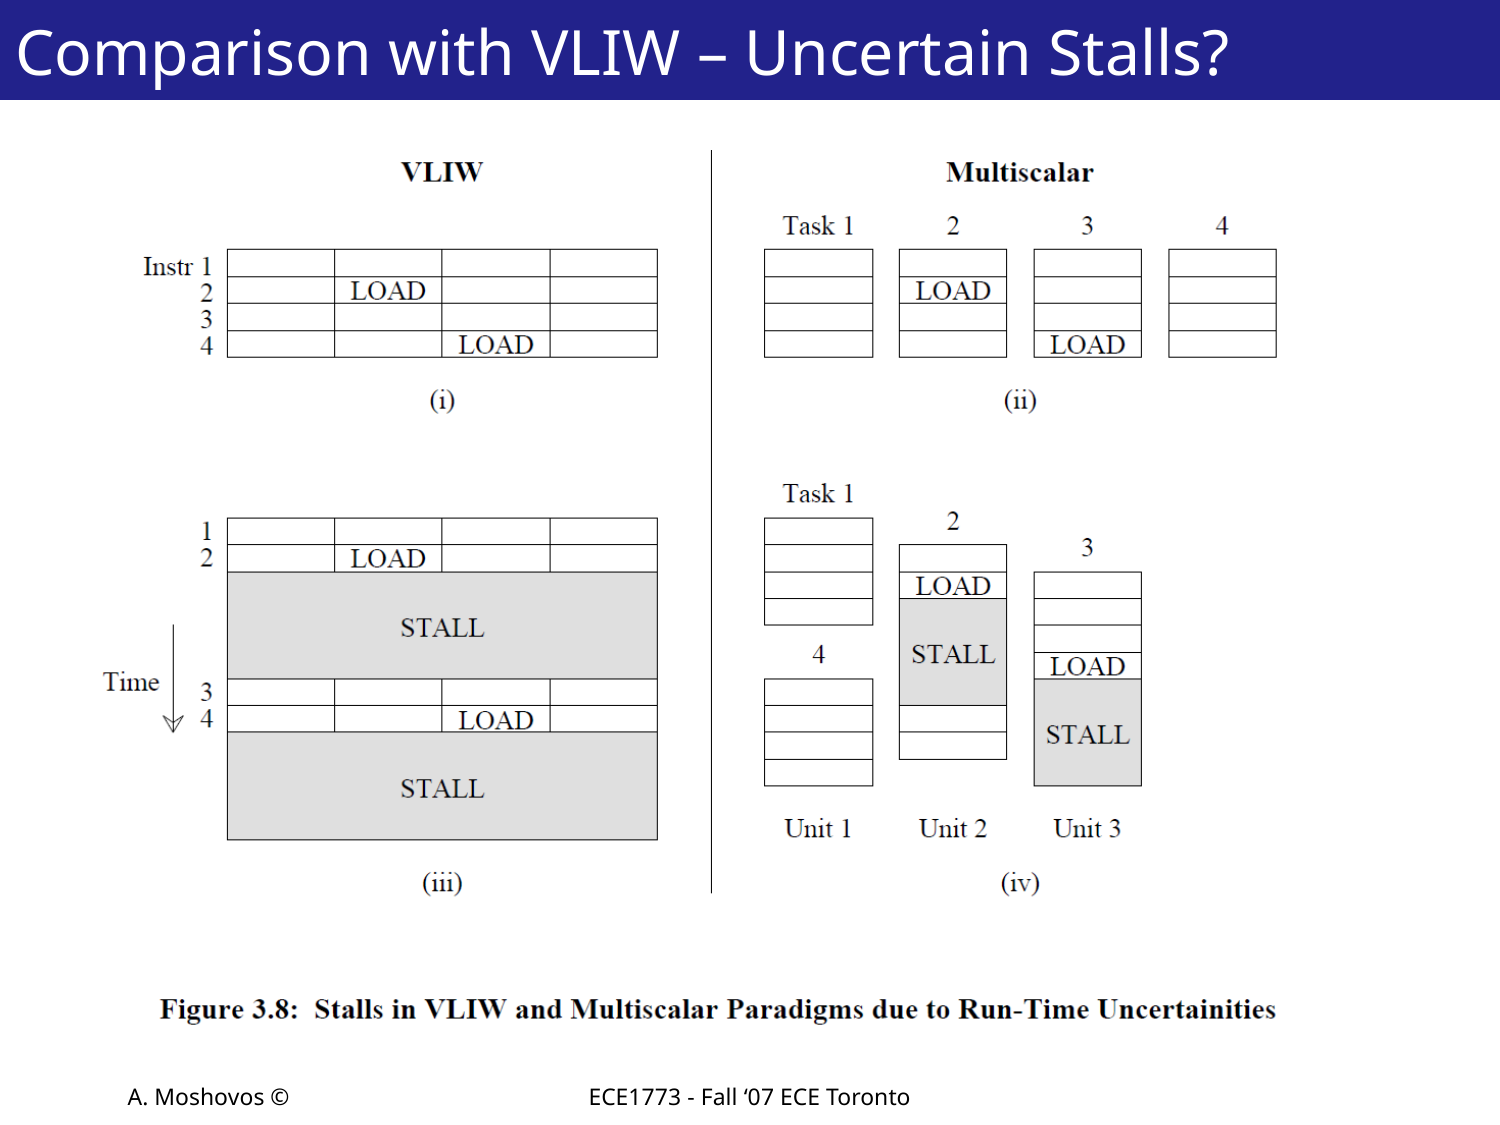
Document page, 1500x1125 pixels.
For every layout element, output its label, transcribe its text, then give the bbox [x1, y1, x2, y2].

title Comparison with VLIW – Uncertain Stalls? [0, 0, 1500, 101]
slide_number A. Moshovos © [112, 1074, 426, 1125]
footer ECE1773 - Fall ‘07 ECE Toronto [487, 1074, 1013, 1125]
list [87, 149, 1338, 1043]
